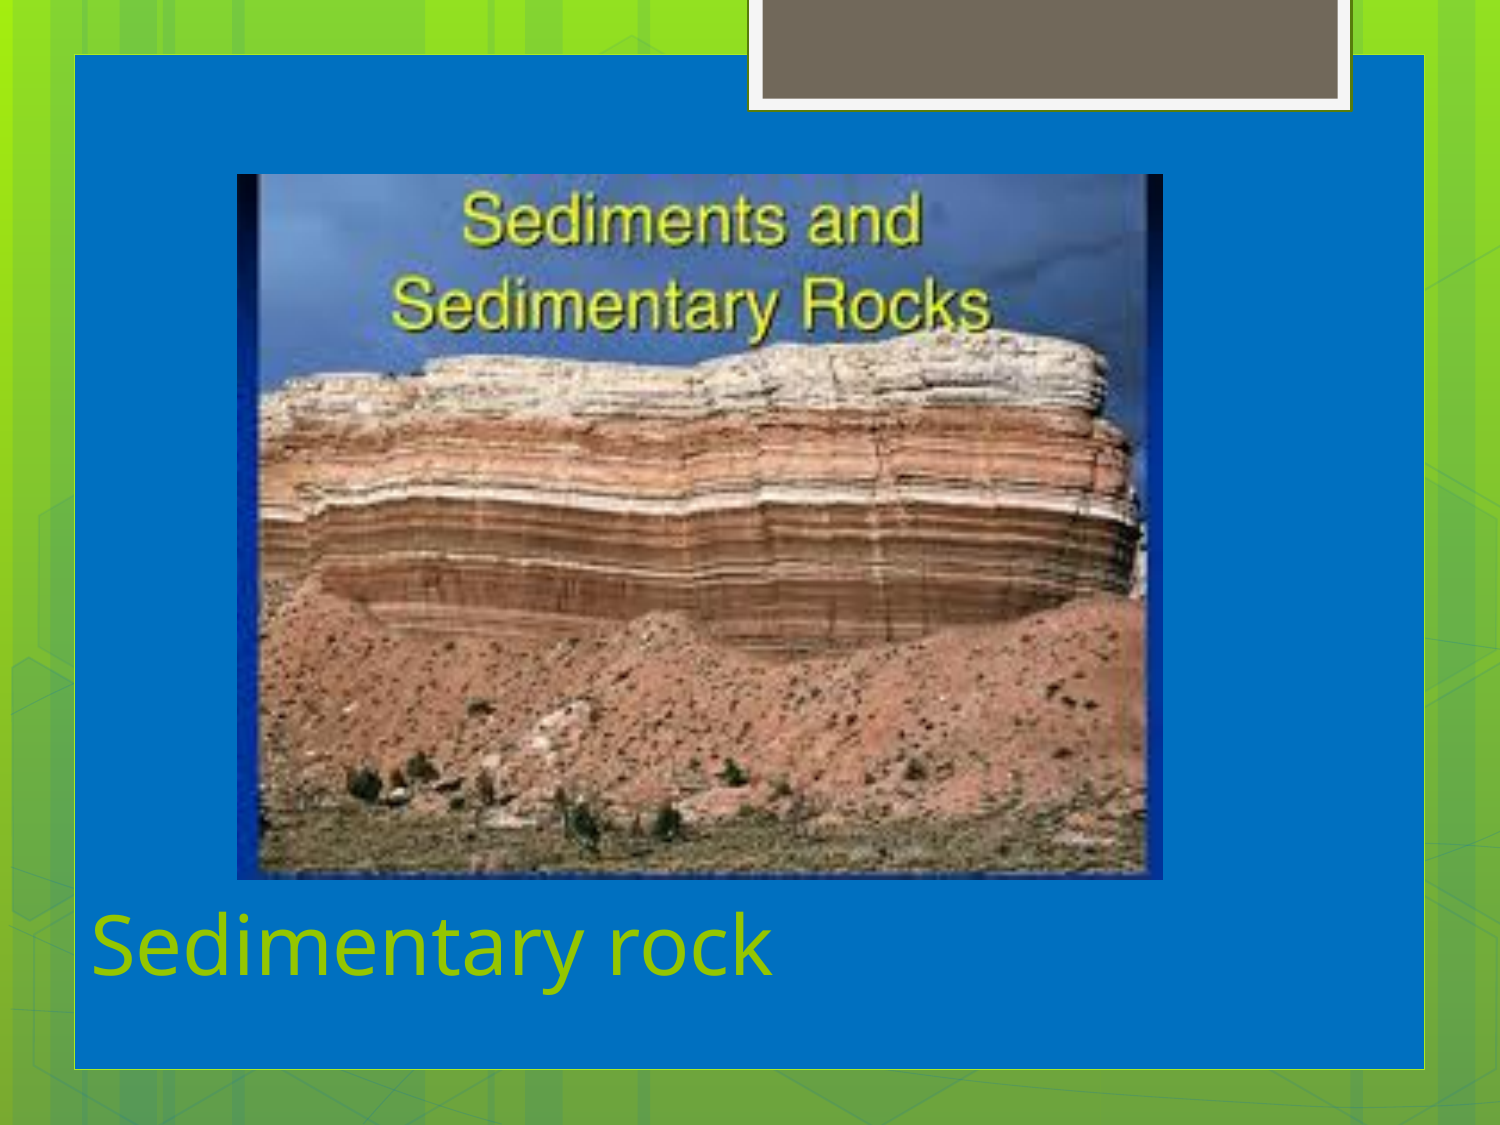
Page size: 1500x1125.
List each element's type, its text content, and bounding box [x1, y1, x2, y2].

title Sedimentary rock [75, 45, 1425, 1000]
picture [237, 174, 1163, 880]
